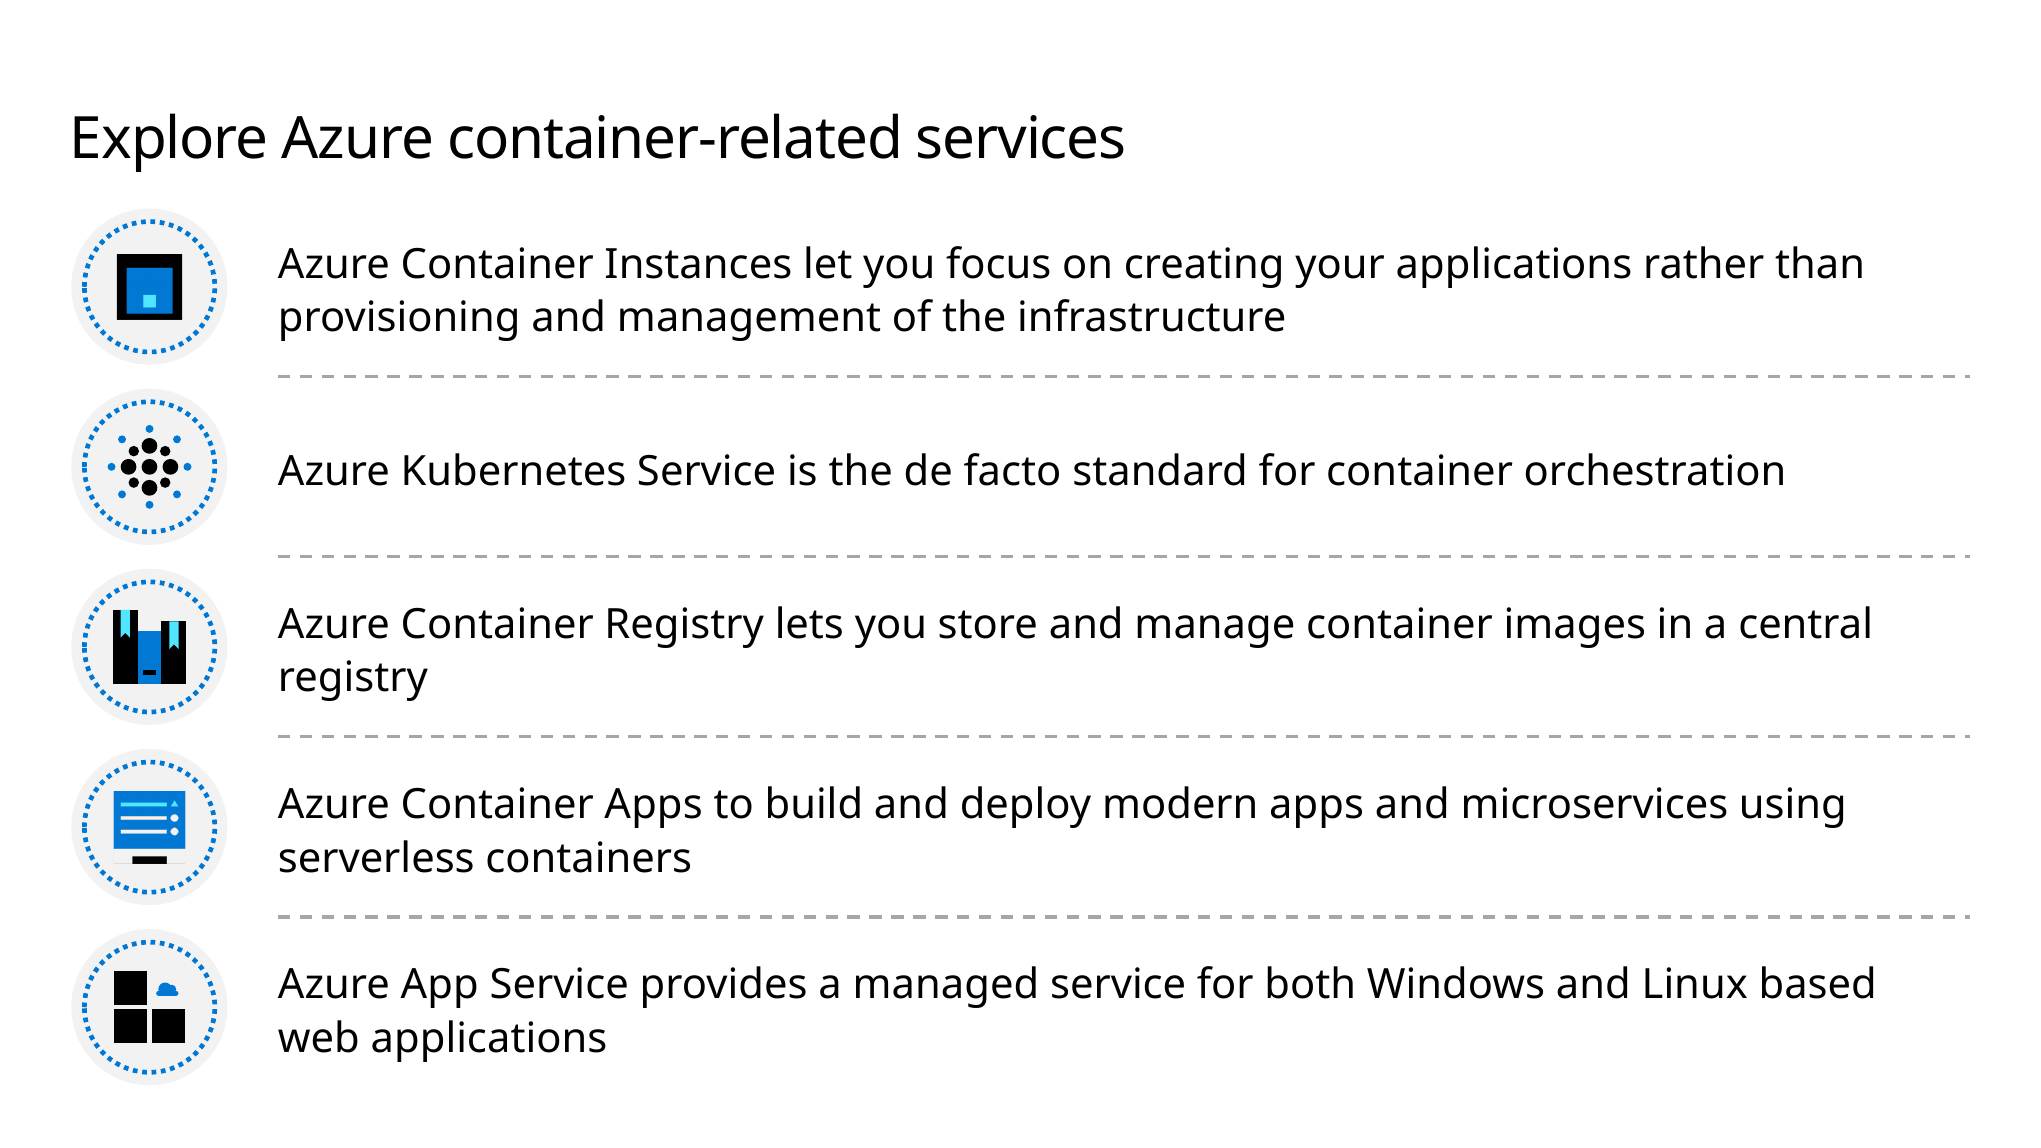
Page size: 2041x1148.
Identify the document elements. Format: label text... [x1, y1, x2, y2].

title Explore Azure container-related services [70, 103, 1969, 172]
picture [70, 207, 228, 365]
text_box Azure Container Instances let you focus on creating your applications rather than provisioning and management of the infrastructure [277, 232, 1971, 341]
text_box Azure Container Registry lets you store and manage container images in a central registry [277, 593, 1971, 701]
text_box Azure App Service provides a managed service for both Windows and Linux based web applications [277, 953, 1971, 1061]
picture [70, 748, 228, 906]
picture [70, 568, 228, 725]
picture [70, 928, 228, 1086]
picture [70, 388, 228, 545]
text_box Azure Kubernetes Service is the de facto standard for container orchestration [277, 439, 1971, 494]
text_box Azure Container Apps to build and deploy modern apps and microservices using serverless containers [277, 773, 1971, 881]
